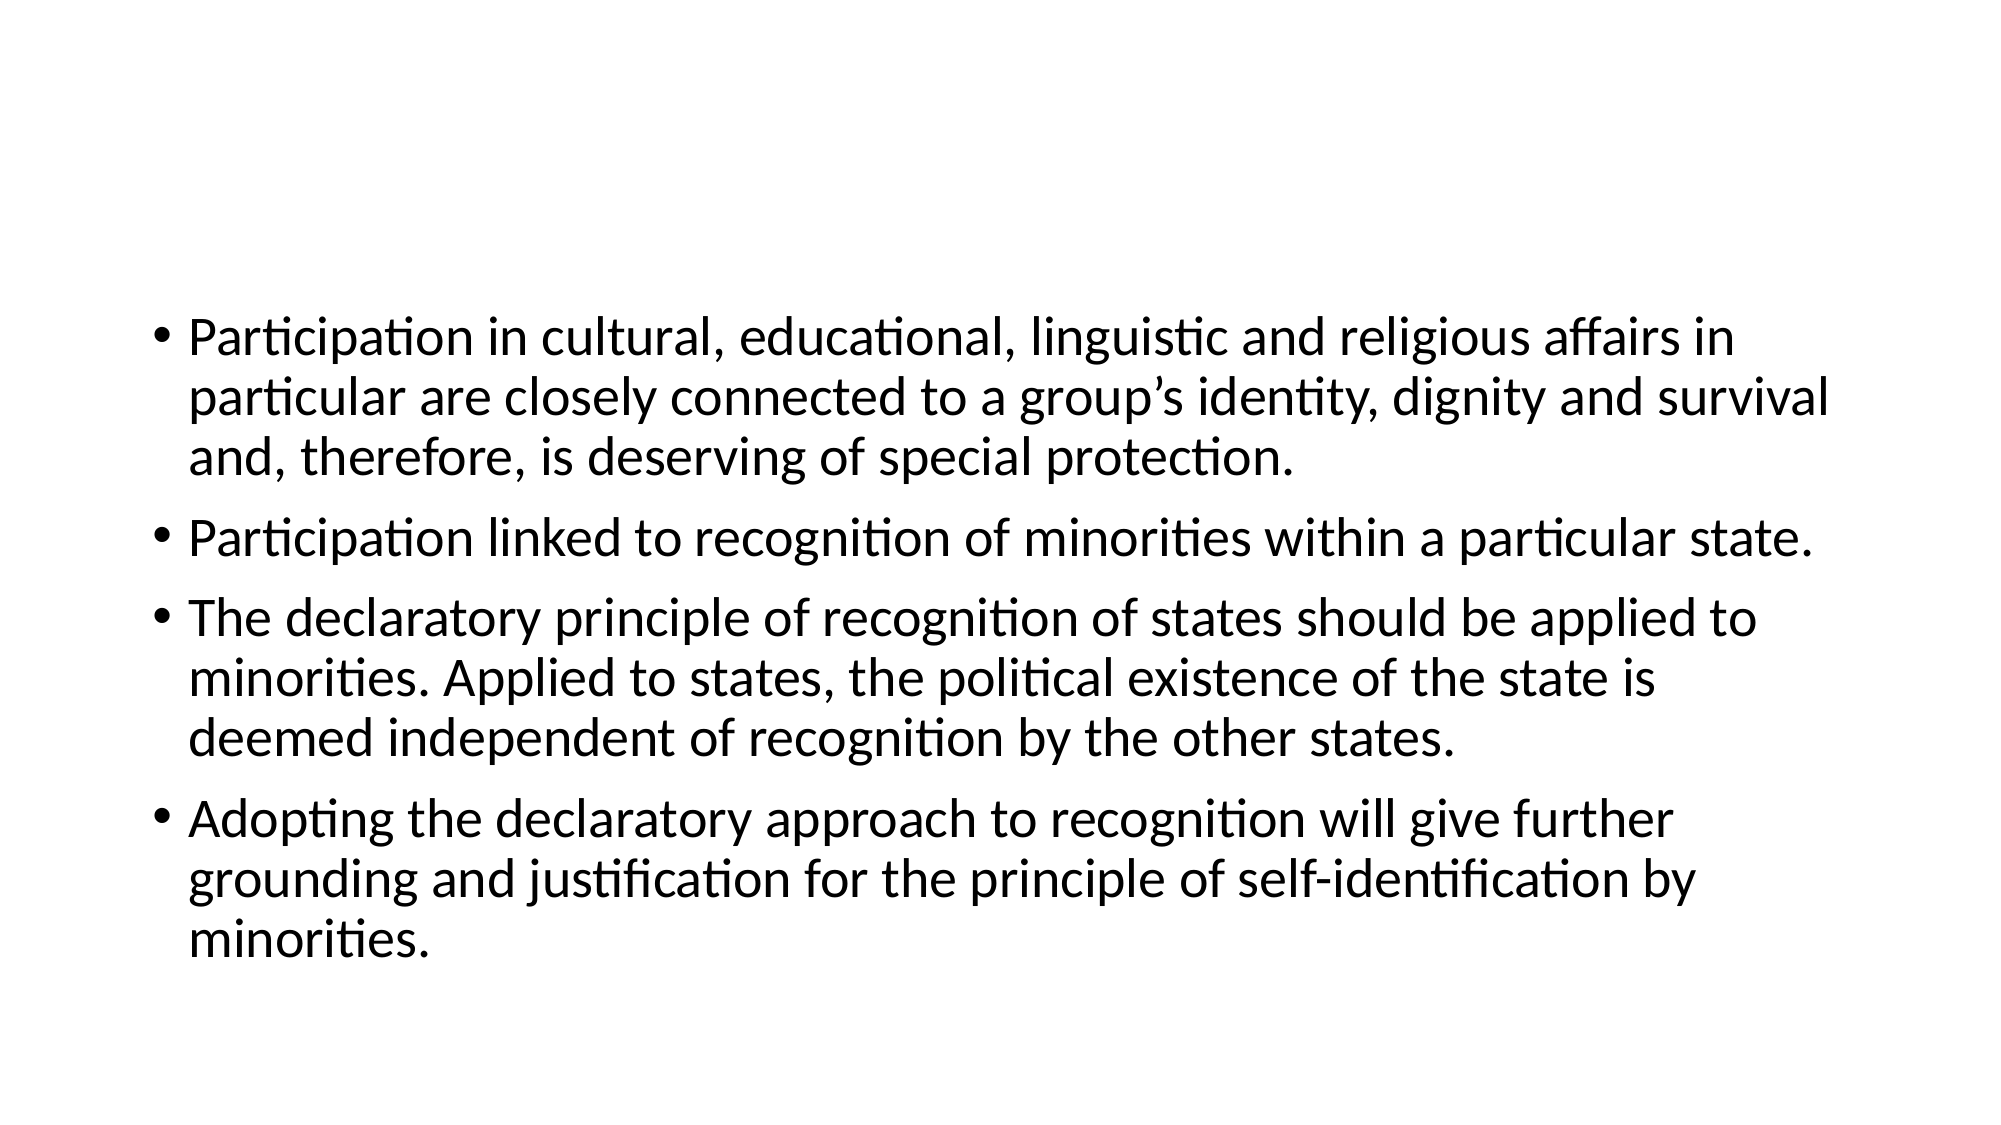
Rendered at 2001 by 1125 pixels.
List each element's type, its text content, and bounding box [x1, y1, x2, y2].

list Participation in cultural, educational, linguistic and religious affairs in particular are closely connected to a group’s identity, dignity and survival and, therefore, is deserving of special protection. Participation linked to recognition of minorities within a particular state. The declaratory principle of recognition of states should be applied to minorities. Applied to states, the political existence of the state is deemed independent of recognition by the other states. Adopting the declaratory approach to recognition will give further grounding and justification for the principle of self-identification by minorities. [137, 299, 1863, 1014]
